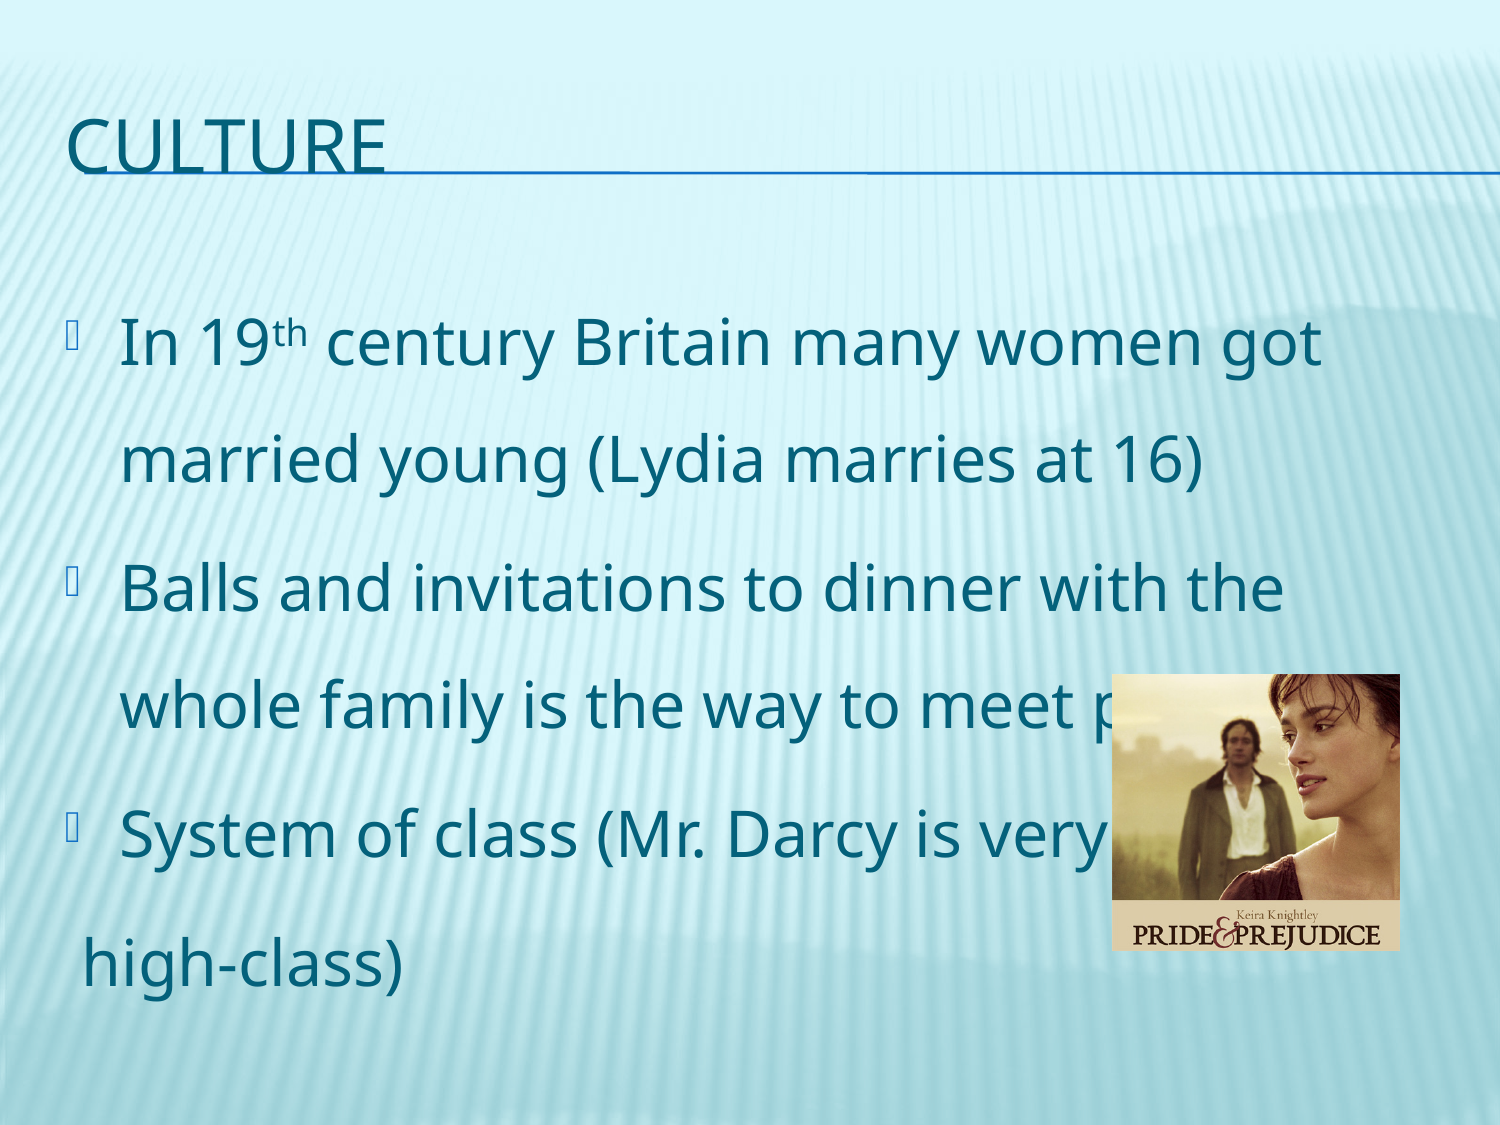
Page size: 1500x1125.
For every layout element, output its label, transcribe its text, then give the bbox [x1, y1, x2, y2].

picture [1112, 674, 1401, 952]
list In 19th century Britain many women got married young (Lydia marries at 16) Balls and invitations to dinner with the whole family is the way to meet people System of class (Mr. Darcy is very high-class) [50, 254, 1475, 1013]
title Culture [50, 75, 1475, 213]
